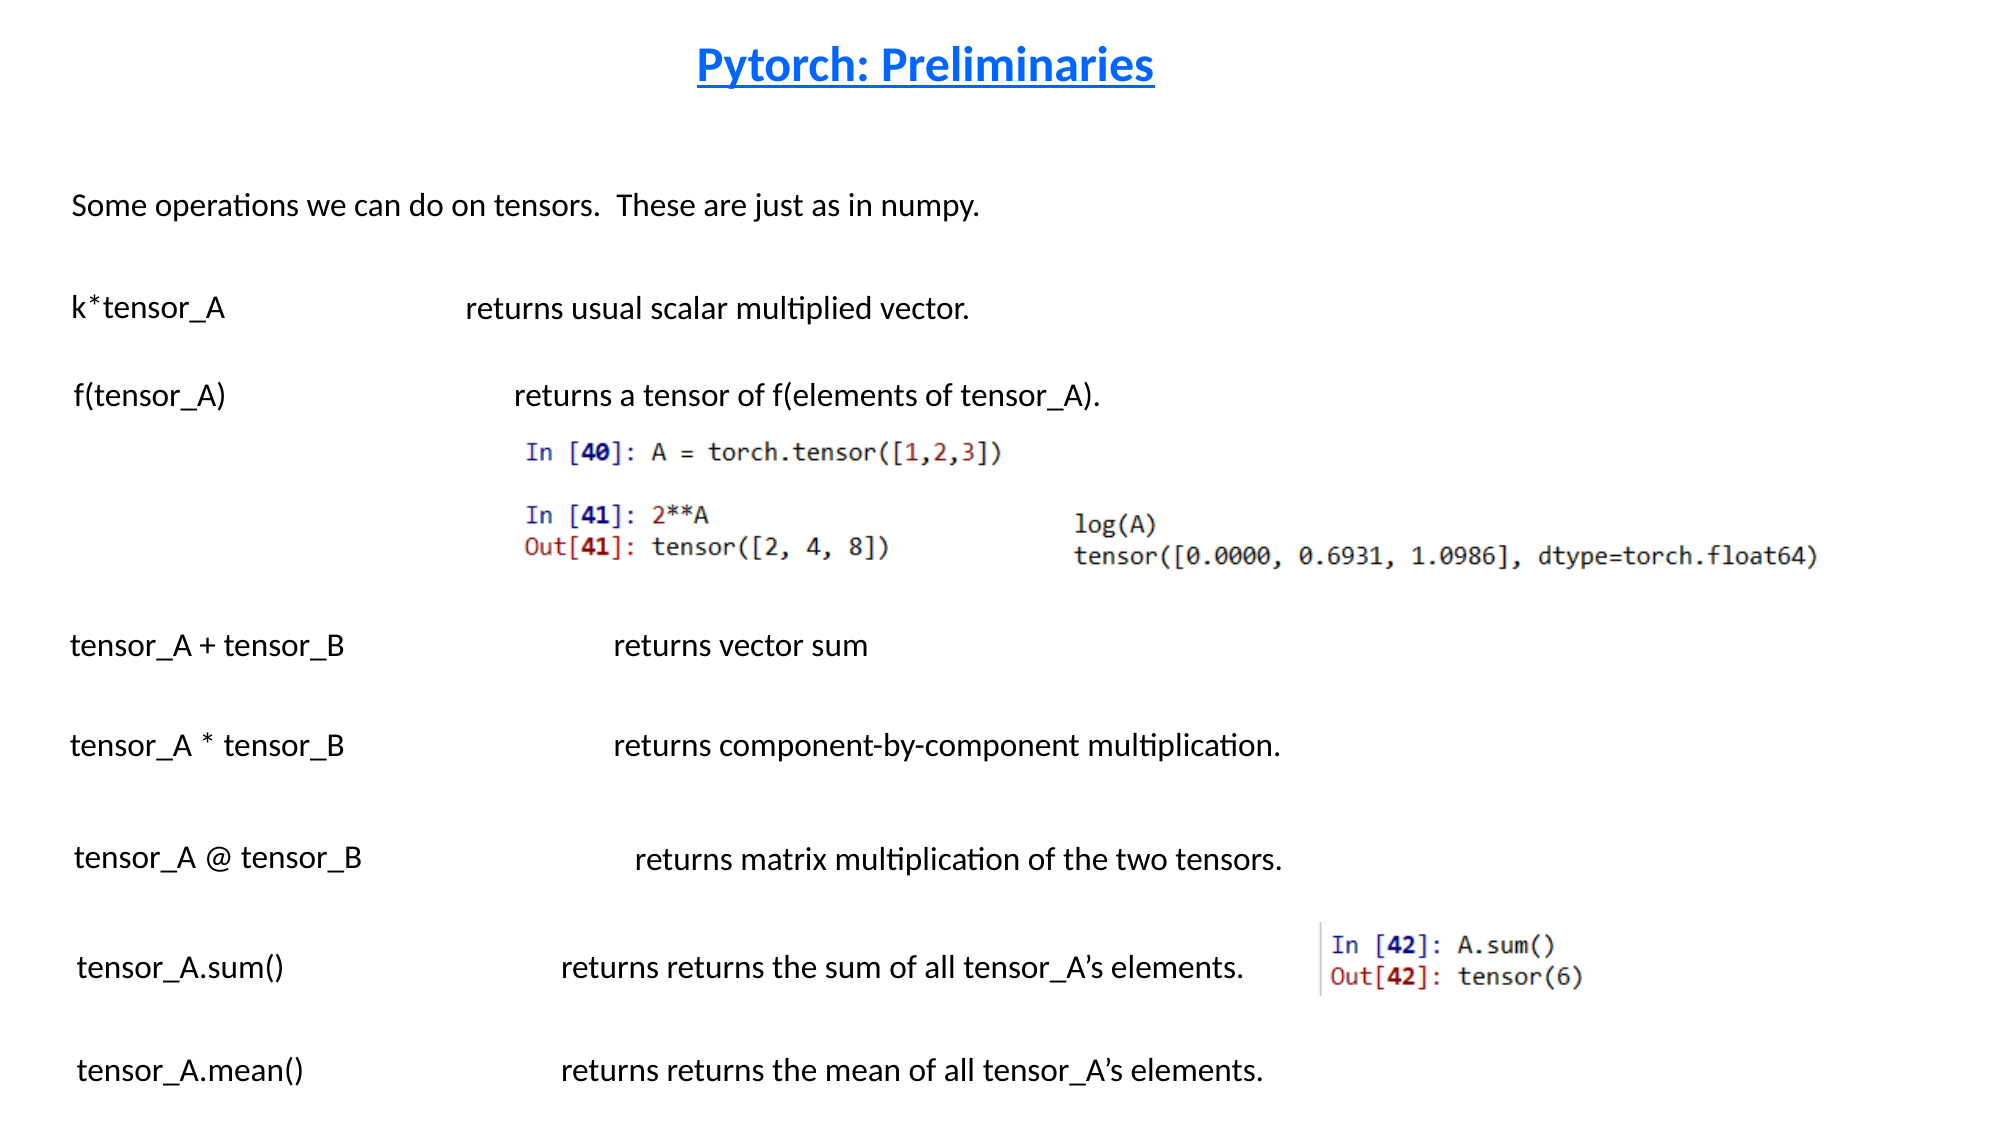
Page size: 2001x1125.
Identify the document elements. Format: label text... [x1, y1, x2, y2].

text_box returns component-by-component multiplication. [598, 716, 1402, 771]
picture [518, 426, 1013, 571]
text_box returns a tensor of f(elements of tensor_A). [499, 365, 1160, 421]
text_box tensor_A * tensor_B [55, 716, 376, 771]
text_box Pytorch: Preliminaries [682, 24, 1170, 100]
text_box returns vector sum [598, 616, 1103, 671]
text_box tensor_A @ tensor_B [59, 828, 403, 883]
text_box returns usual scalar multiplied vector. [450, 278, 1058, 334]
text_box tensor_A.mean() [61, 1041, 331, 1096]
text_box returns returns the mean of all tensor_A’s elements. [546, 1041, 1349, 1096]
picture [1317, 922, 1607, 996]
text_box tensor_A + tensor_B [55, 616, 416, 671]
picture [1063, 495, 1840, 585]
text_box tensor_A.sum() [61, 938, 303, 993]
text_box returns matrix multiplication of the two tensors. [619, 830, 1423, 885]
text_box Some operations we can do on tensors. These are just as in numpy. [56, 176, 1075, 231]
text_box k*tensor_A [56, 277, 298, 333]
text_box returns returns the sum of all tensor_A’s elements. [546, 938, 1317, 993]
text_box f(tensor_A) [59, 365, 301, 421]
